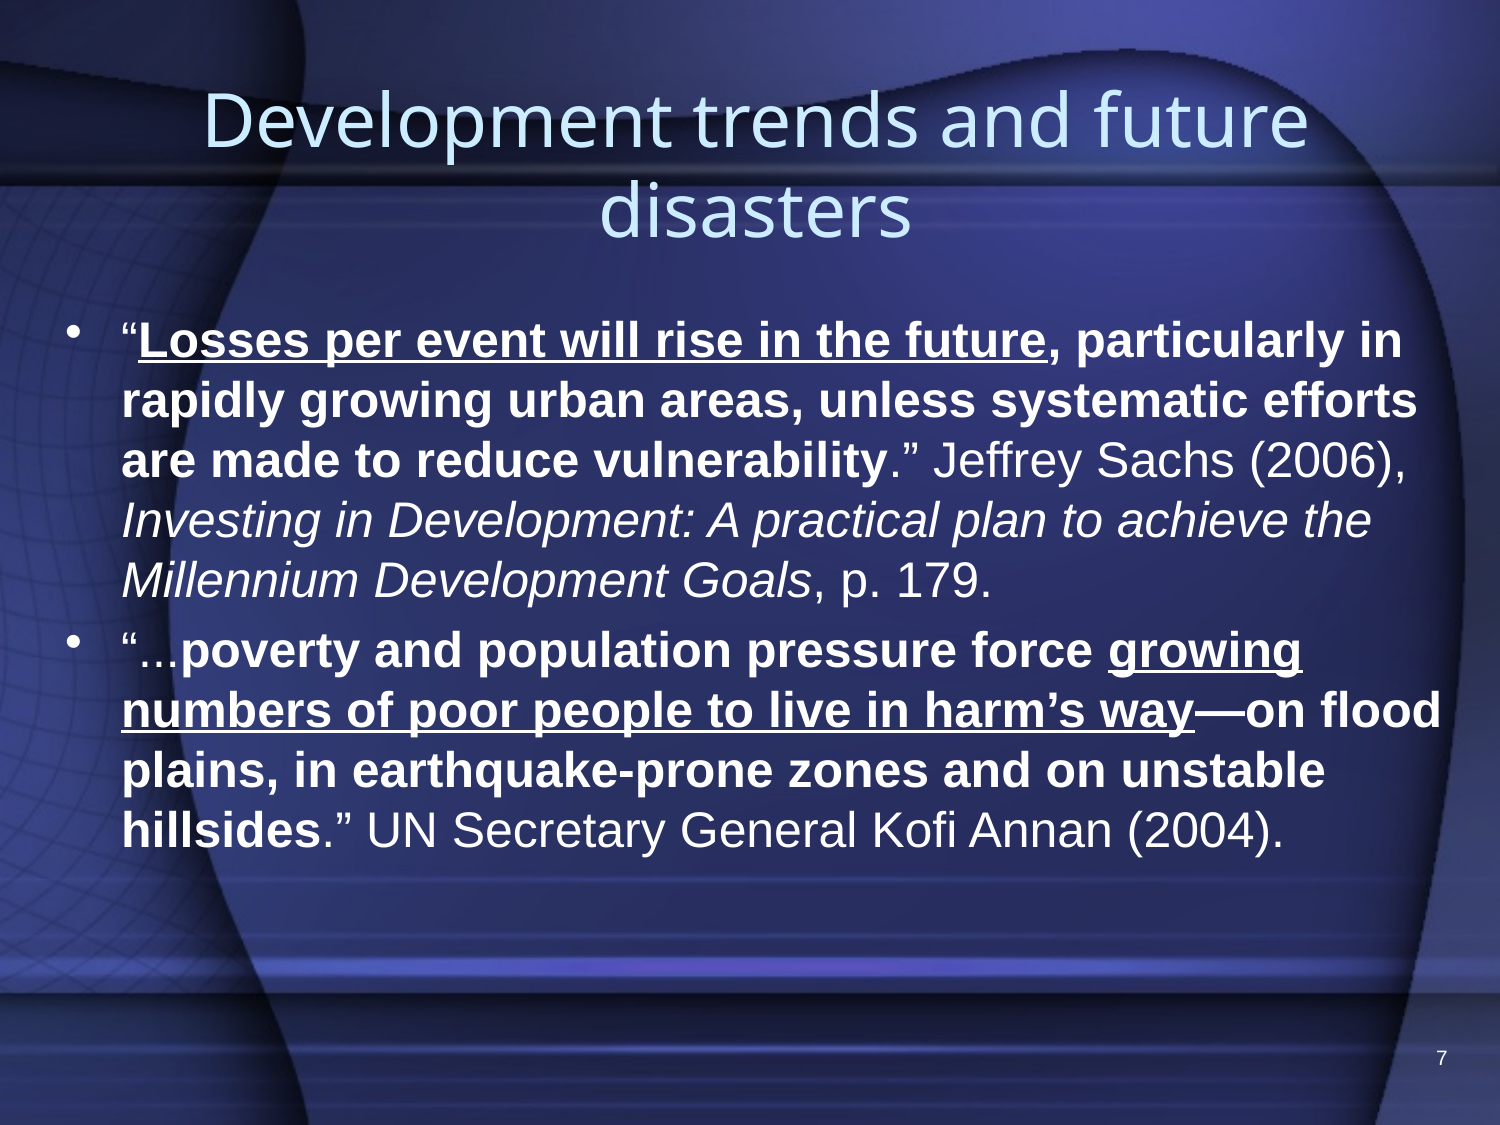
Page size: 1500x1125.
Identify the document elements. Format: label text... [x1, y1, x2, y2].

picture [0, 0, 1500, 1125]
title Development trends and future disasters [99, 87, 1413, 238]
slide_number 7 [1149, 1037, 1463, 1101]
list “Losses per event will rise in the future, particularly in rapidly growing urban areas, unless systematic efforts are made to reduce vulnerability.” Jeffrey Sachs (2006), Investing in Development: A practical plan to achieve the Millennium Development Goals, p. 179. “...poverty and population pressure force growing numbers of poor people to live in harm’s way—on flood plains, in earthquake-prone zones and on unstable hillsides.” UN Secretary General Kofi Annan (2004). [49, 299, 1463, 988]
